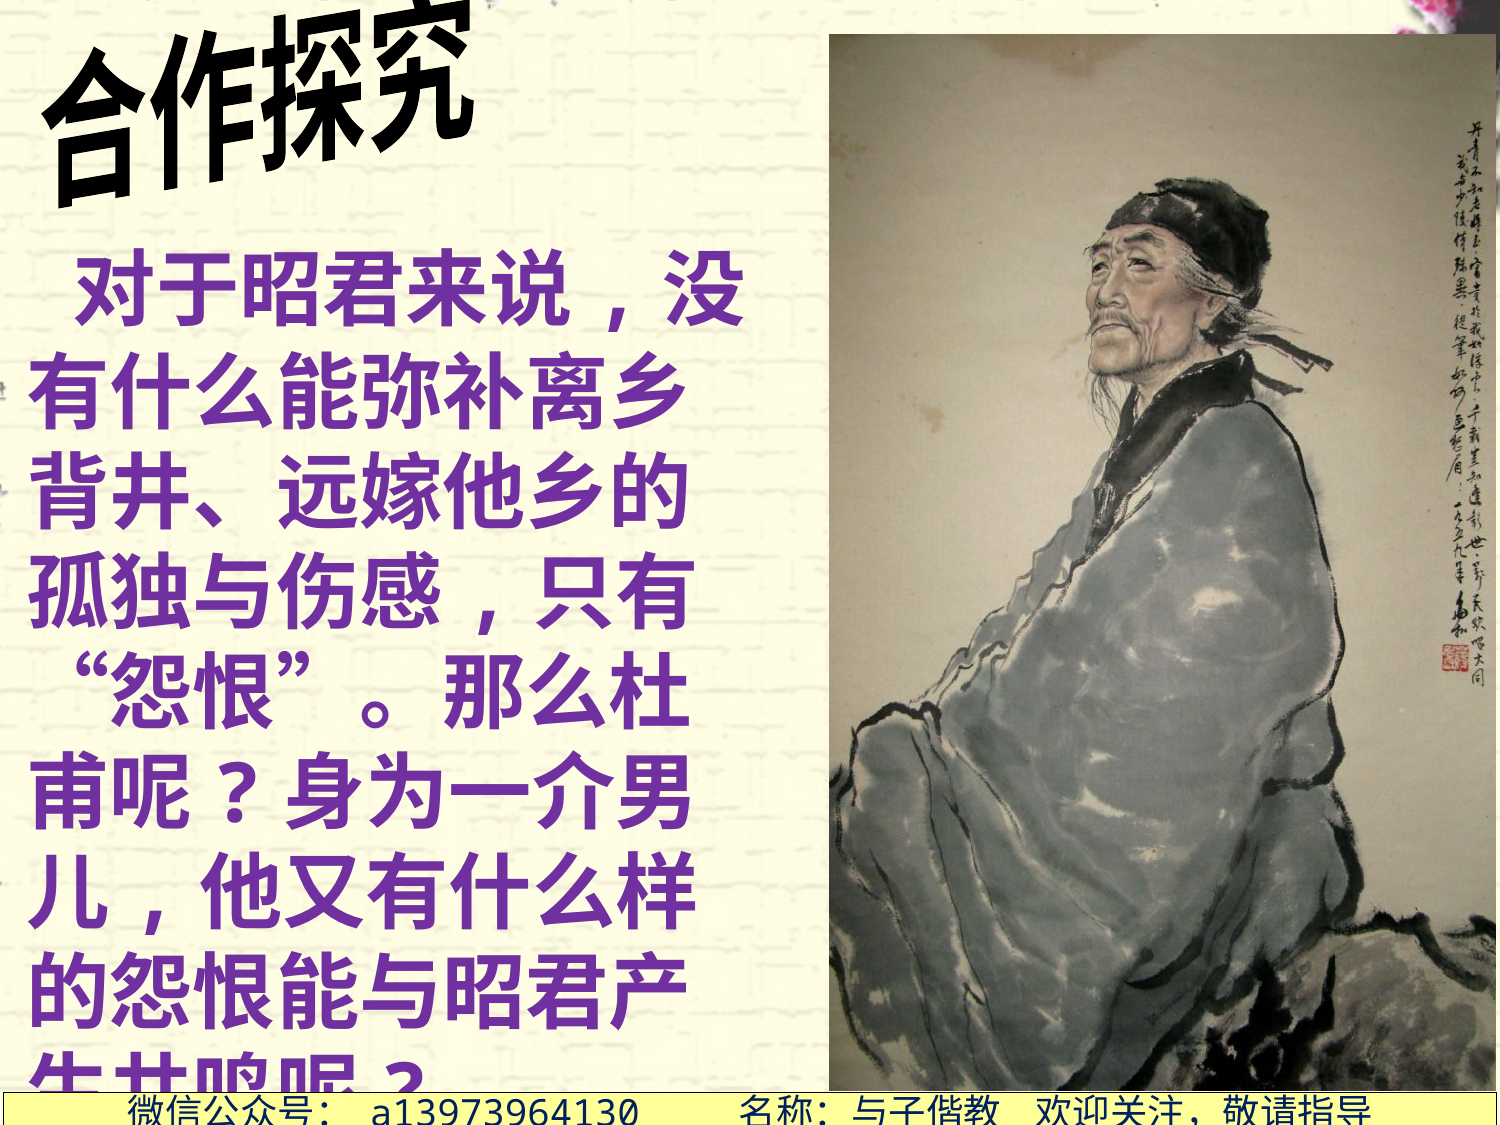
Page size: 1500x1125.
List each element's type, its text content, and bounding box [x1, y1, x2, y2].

text_box 微信公众号： a13973964130 名称：与子偕教 欢迎关注，敬请指导 [3, 1092, 1497, 1125]
picture [0, 0, 1500, 1125]
text_box 对于昭君来说,没有什么能弥补离乡背井、远嫁他乡的孤独与伤感,只有“怨恨”。那么杜甫呢?身为一介男儿,他又有什么样的怨恨能与昭君产生共鸣呢? [11, 211, 787, 1092]
